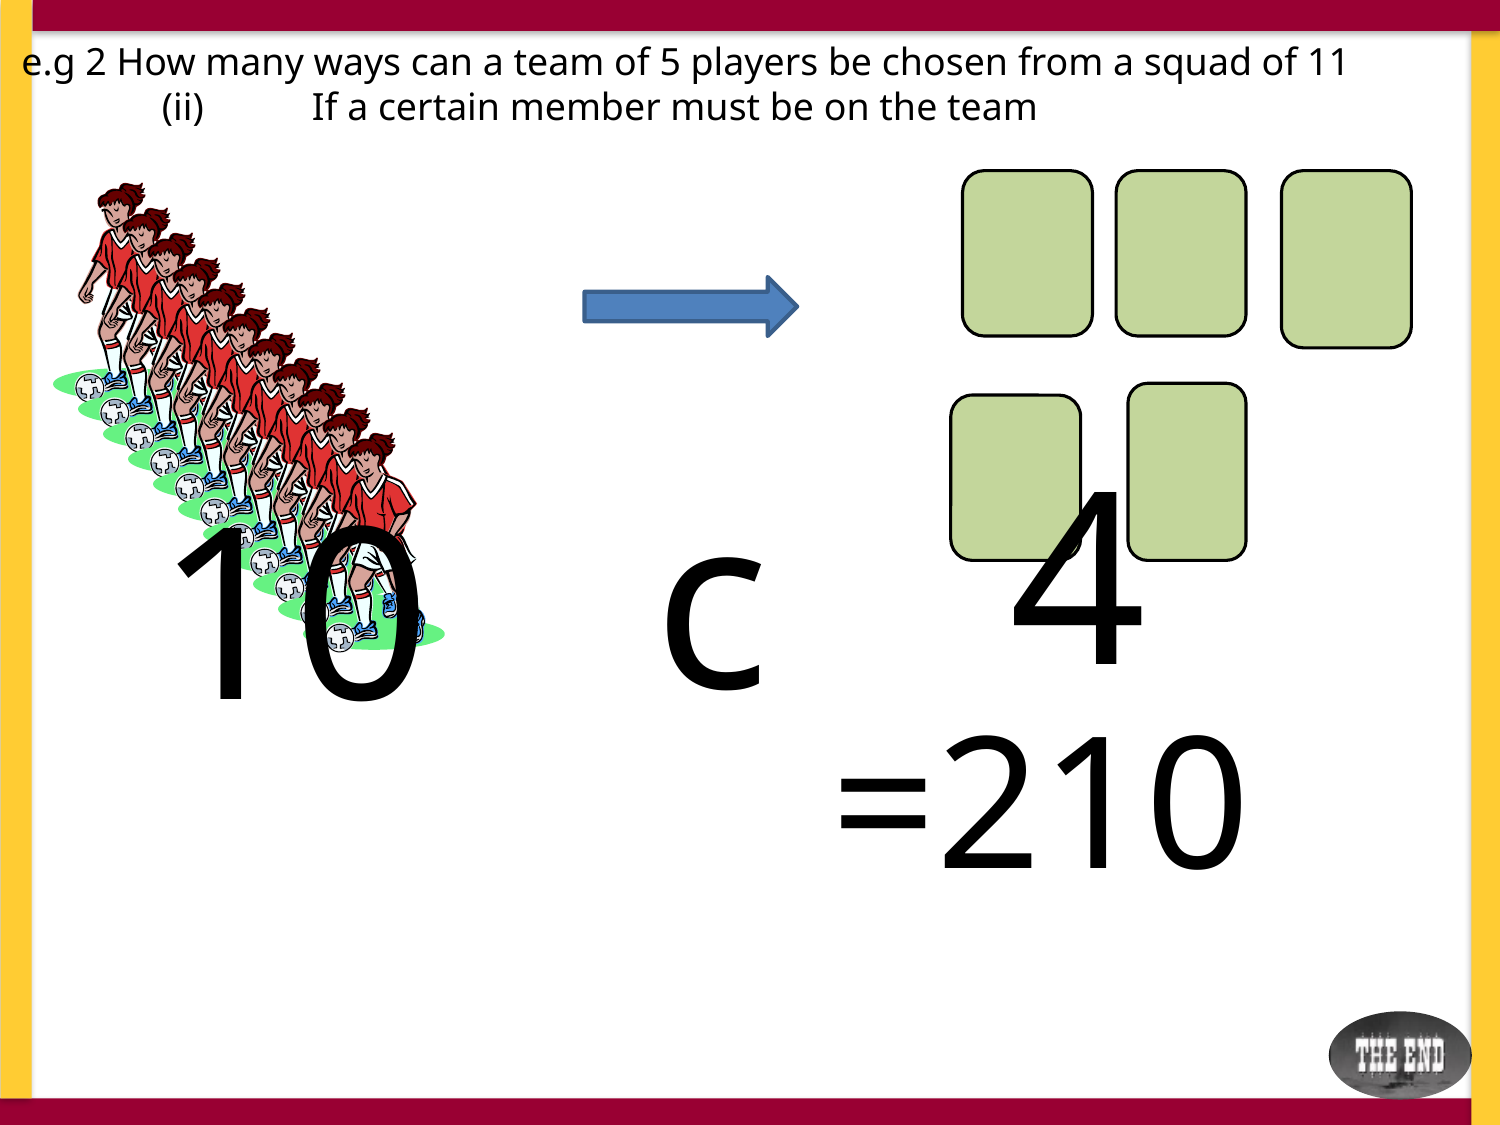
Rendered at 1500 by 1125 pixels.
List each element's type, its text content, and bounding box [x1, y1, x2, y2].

text_box [948, 392, 1083, 563]
text_box [1113, 181, 1249, 339]
text_box [960, 181, 1095, 339]
text_box 4 [994, 417, 1162, 720]
picture [52, 182, 445, 654]
text_box [1125, 381, 1249, 563]
text_box [582, 275, 800, 338]
text_box c [639, 441, 785, 744]
text_box [1279, 168, 1414, 350]
picture [1328, 1011, 1472, 1100]
text_box e.g 2 How many ways can a team of 5 players be chosen from a squad of 11 (ii) If a certain member must be on the team [0, 30, 1367, 181]
text_box 10 [142, 488, 446, 756]
text_box =210 [816, 677, 1266, 913]
